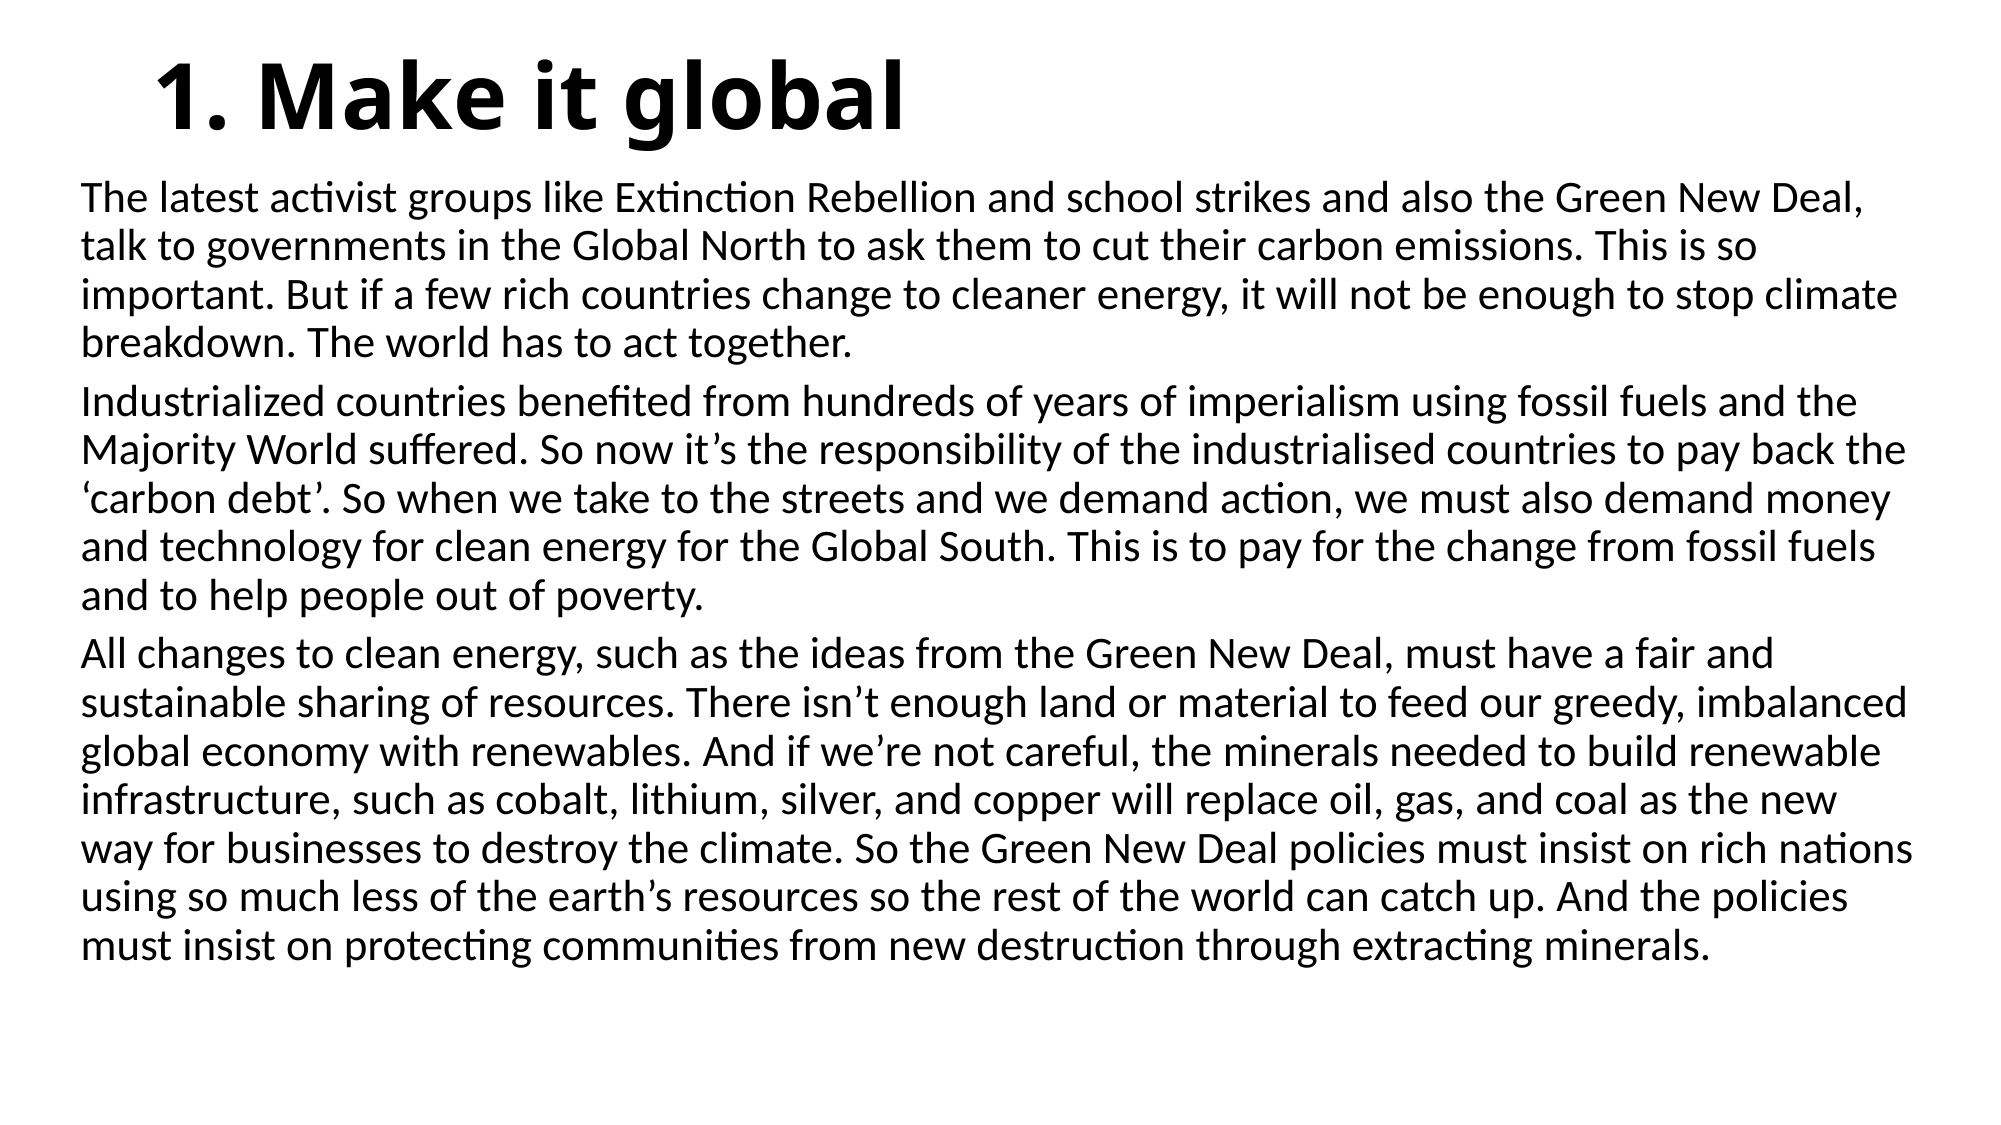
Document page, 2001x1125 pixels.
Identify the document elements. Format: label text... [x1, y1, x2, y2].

title 1. Make it global [137, 33, 1863, 165]
list The latest activist groups like Extinction Rebellion and school strikes and also the Green New Deal, talk to governments in the Global North to ask them to cut their carbon emissions. This is so important. But if a few rich countries change to cleaner energy, it will not be enough to stop climate breakdown. The world has to act together. Industrialized countries benefited from hundreds of years of imperialism using fossil fuels and the Majority World suffered. So now it’s the responsibility of the industrialised countries to pay back the ‘carbon debt’. So when we take to the streets and we demand action, we must also demand money and technology for clean energy for the Global South. This is to pay for the change from fossil fuels and to help people out of poverty. All changes to clean energy, such as the ideas from the Green New Deal, must have a fair and sustainable sharing of resources. There isn’t enough land or material to feed our greedy, imbalanced global economy with renewables. And if we’re not careful, the minerals needed to build renewable infrastructure, such as cobalt, lithium, silver, and copper will replace oil, gas, and coal as the new way for businesses to destroy the climate. So the Green New Deal policies must insist on rich nations using so much less of the earth’s resources so the rest of the world can catch up. And the policies must insist on protecting communities from new destruction through extracting minerals. [65, 165, 1936, 1091]
